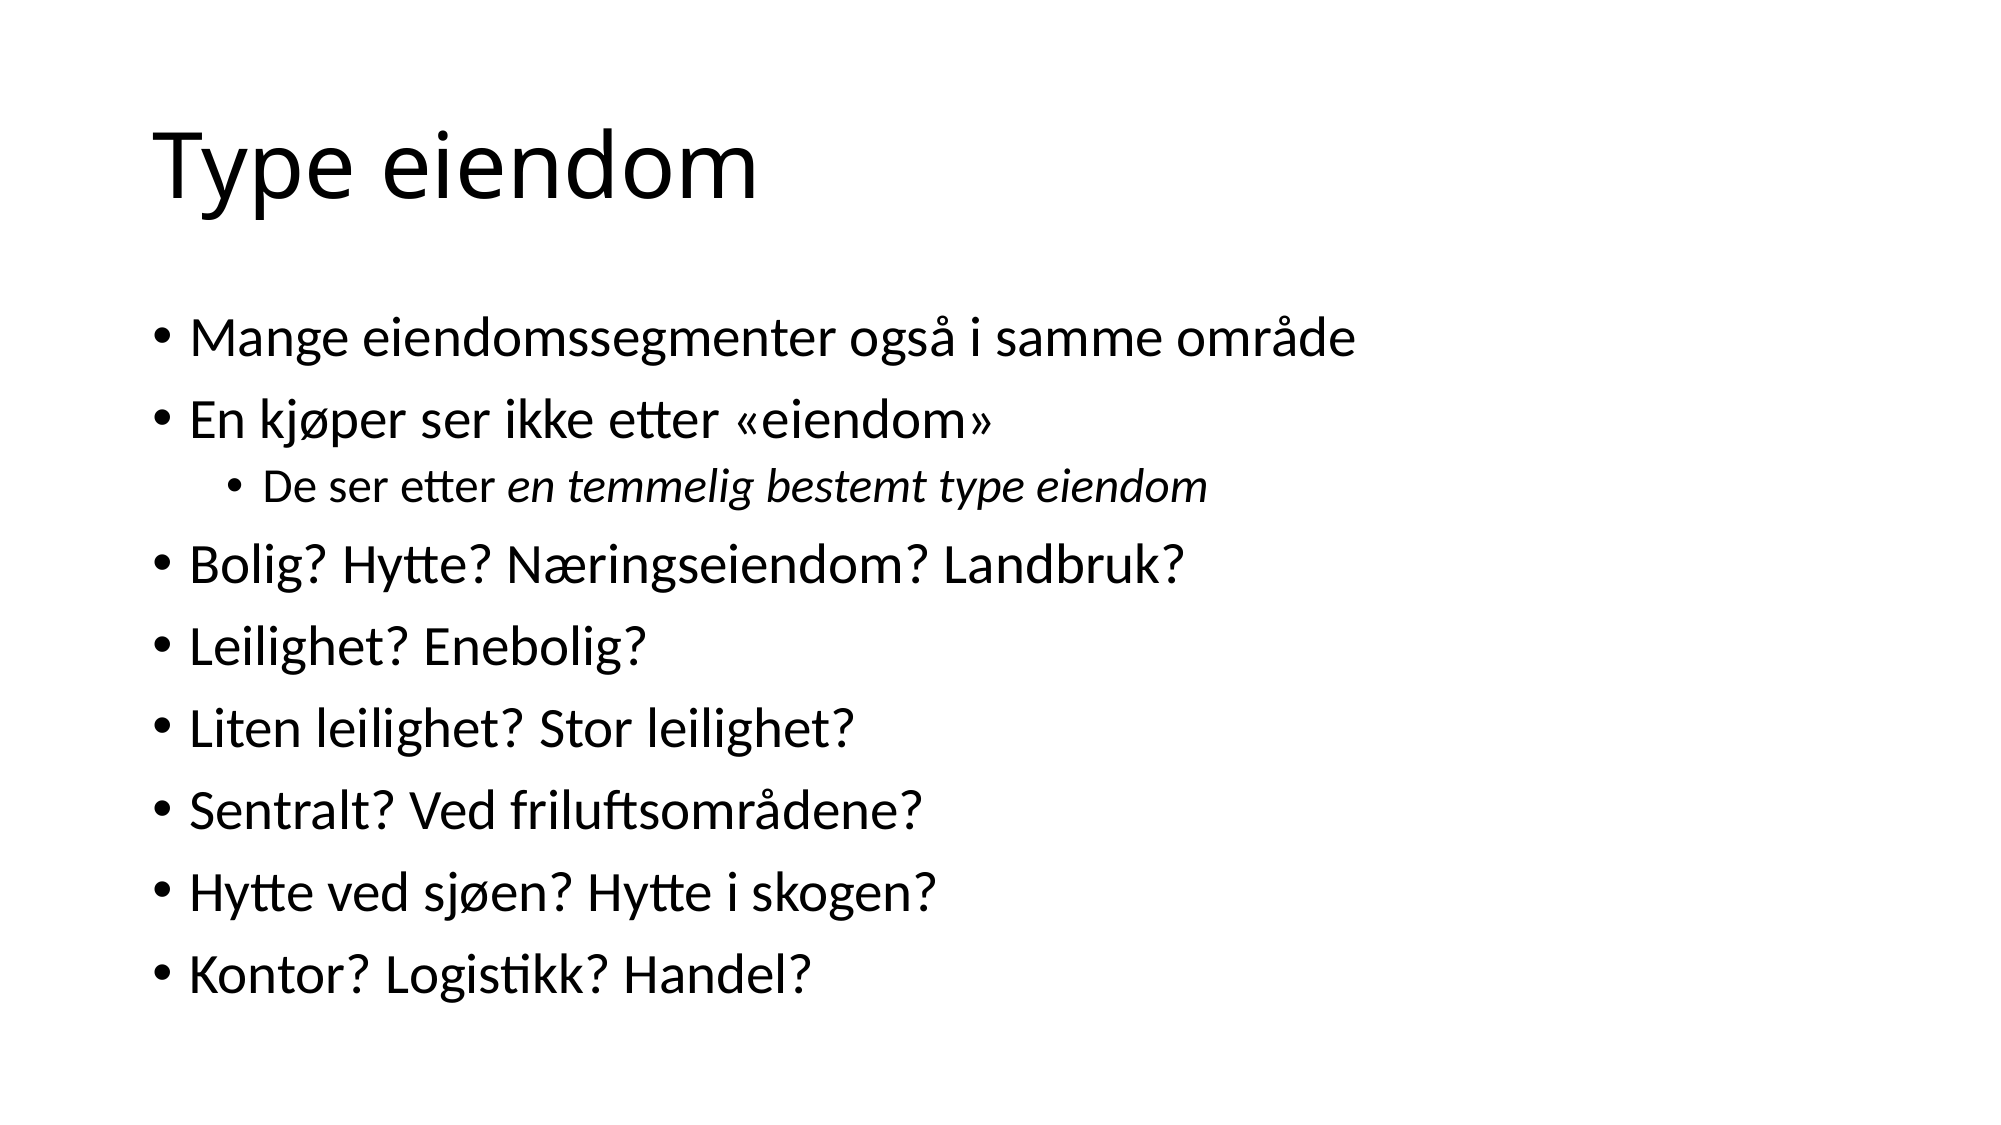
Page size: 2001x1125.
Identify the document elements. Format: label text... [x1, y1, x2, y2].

list Mange eiendomssegmenter også i samme område En kjøper ser ikke etter «eiendom» De ser etter en temmelig bestemt type eiendom Bolig? Hytte? Næringseiendom? Landbruk? Leilighet? Enebolig? Liten leilighet? Stor leilighet? Sentralt? Ved friluftsområdene? Hytte ved sjøen? Hytte i skogen? Kontor? Logistikk? Handel? [137, 299, 1863, 1014]
title Type eiendom [137, 59, 1863, 278]
